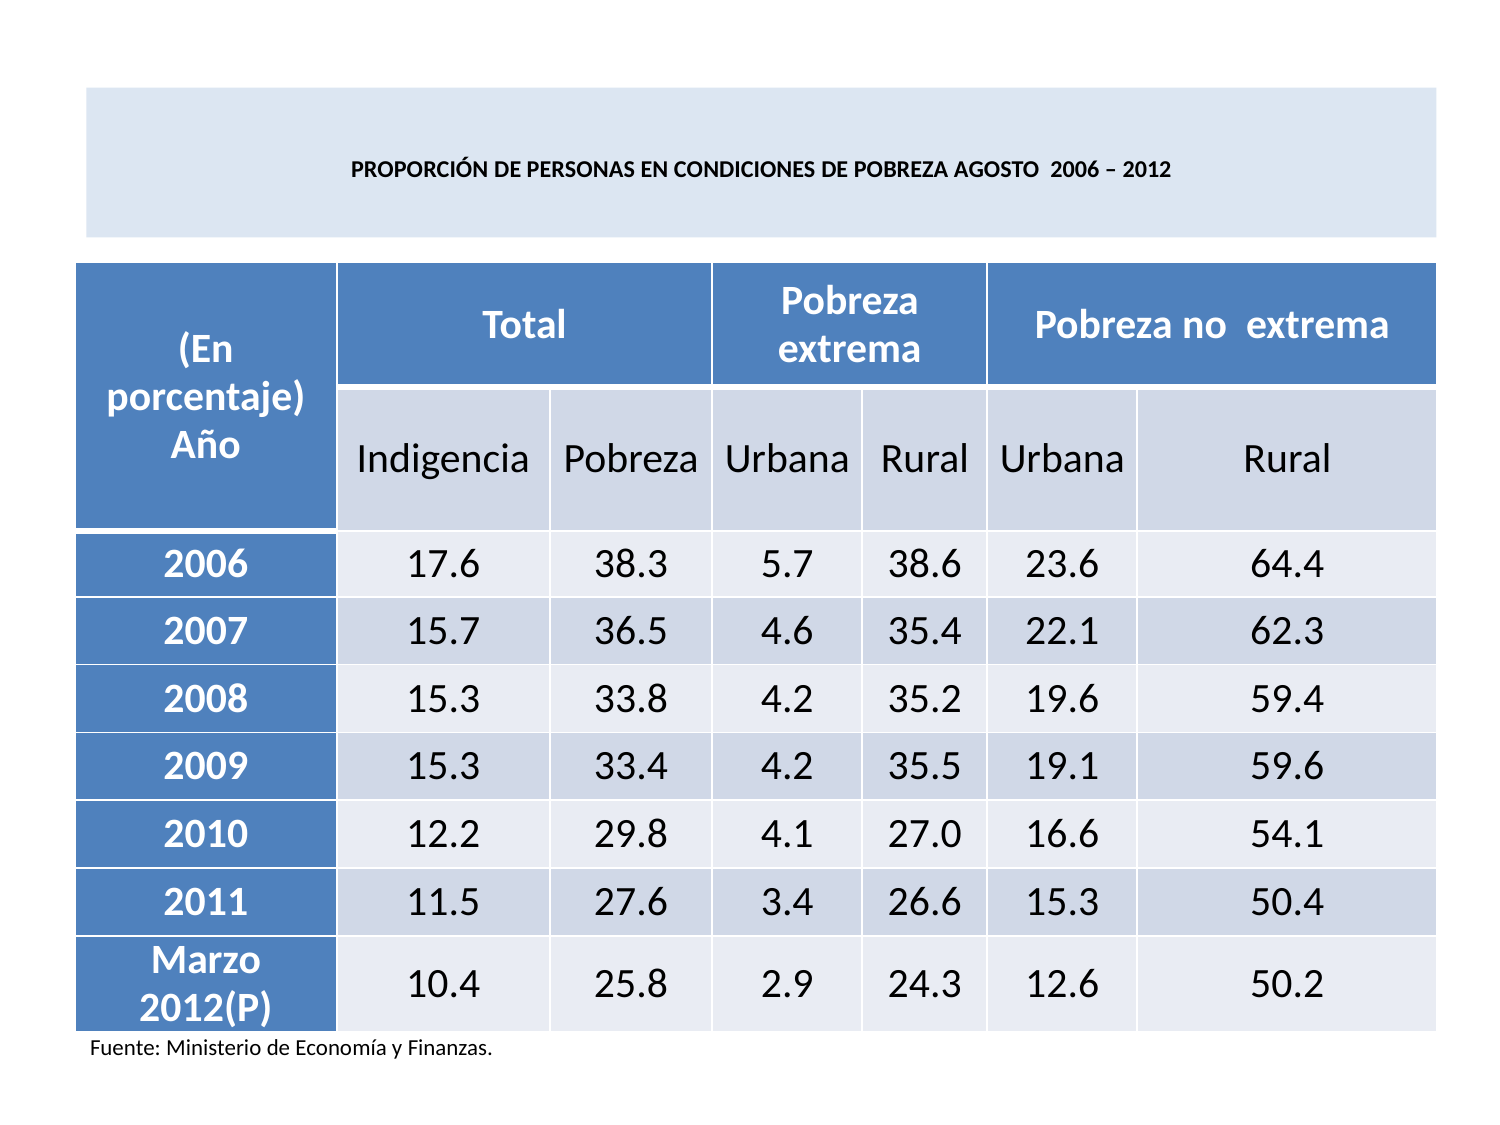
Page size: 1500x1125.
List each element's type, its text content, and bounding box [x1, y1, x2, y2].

table_cell 27.6 [551, 869, 711, 935]
table_cell 29.8 [551, 801, 711, 867]
table_cell 50.2 [1138, 937, 1436, 1025]
table_cell 15.3 [988, 869, 1136, 935]
table_cell 4.2 [713, 733, 861, 799]
table_cell 23.6 [988, 532, 1136, 596]
table_cell 36.5 [551, 598, 711, 664]
table_cell 15.7 [338, 598, 549, 664]
table_cell 12.2 [338, 801, 549, 867]
table_header (En porcentaje) Año [76, 263, 336, 528]
table_cell 35.2 [863, 665, 986, 732]
table_cell 62.3 [1138, 598, 1436, 664]
table_cell 11.5 [338, 869, 549, 935]
table_cell Pobreza [551, 390, 711, 530]
table_cell Rural [863, 390, 986, 530]
table_header Total [338, 263, 711, 384]
table_cell 27.0 [863, 801, 986, 867]
table_cell 15.3 [338, 733, 549, 799]
table_cell 4.6 [713, 598, 861, 664]
table_header Pobreza extrema [713, 263, 986, 384]
table_cell 2011 [76, 869, 336, 935]
table_cell 54.1 [1138, 801, 1436, 867]
table_cell 19.1 [988, 733, 1136, 799]
table_cell 2008 [76, 665, 336, 732]
table_cell Indigencia [338, 390, 549, 530]
table_cell 50.4 [1138, 869, 1436, 935]
table_cell 59.4 [1138, 665, 1436, 732]
table_cell 16.6 [988, 801, 1136, 867]
table_cell 59.6 [1138, 733, 1436, 799]
table_cell 24.3 [863, 937, 986, 1025]
table_cell 2.9 [713, 937, 861, 1025]
table_cell 25.8 [551, 937, 711, 1025]
table_cell 17.6 [338, 532, 549, 596]
table_cell 33.8 [551, 665, 711, 732]
table_cell 2010 [76, 801, 336, 867]
table_cell 4.1 [713, 801, 861, 867]
table_cell 2009 [76, 733, 336, 799]
table_cell 33.4 [551, 733, 711, 799]
table_header Pobreza no extrema [988, 263, 1436, 384]
table_cell 22.1 [988, 598, 1136, 664]
table_cell 5.7 [713, 532, 861, 596]
table_cell 10.4 [338, 937, 549, 1025]
table_cell Marzo 2012(P) [76, 937, 336, 1025]
table_cell 64.4 [1138, 532, 1436, 596]
table_cell 12.6 [988, 937, 1136, 1025]
title PROPORCIÓN DE PERSONAS EN CONDICIONES DE POBREZA AGOSTO 2006 – 2012 [86, 87, 1437, 238]
table_cell 38.3 [551, 532, 711, 596]
table_cell 2006 [76, 534, 336, 596]
table_cell Rural [1138, 390, 1436, 530]
table_cell 15.3 [338, 665, 549, 732]
table_cell 26.6 [863, 869, 986, 935]
table_cell 19.6 [988, 665, 1136, 732]
table_cell 35.5 [863, 733, 986, 799]
table_cell 38.6 [863, 532, 986, 596]
table_cell 4.2 [713, 665, 861, 732]
table_cell Urbana [988, 390, 1136, 530]
table_cell 35.4 [863, 598, 986, 664]
table_cell 2007 [76, 598, 336, 664]
table_cell Urbana [713, 390, 861, 530]
table_cell 3.4 [713, 869, 861, 935]
text_box Fuente: Ministerio de Economía y Finanzas. [74, 1025, 1438, 1068]
